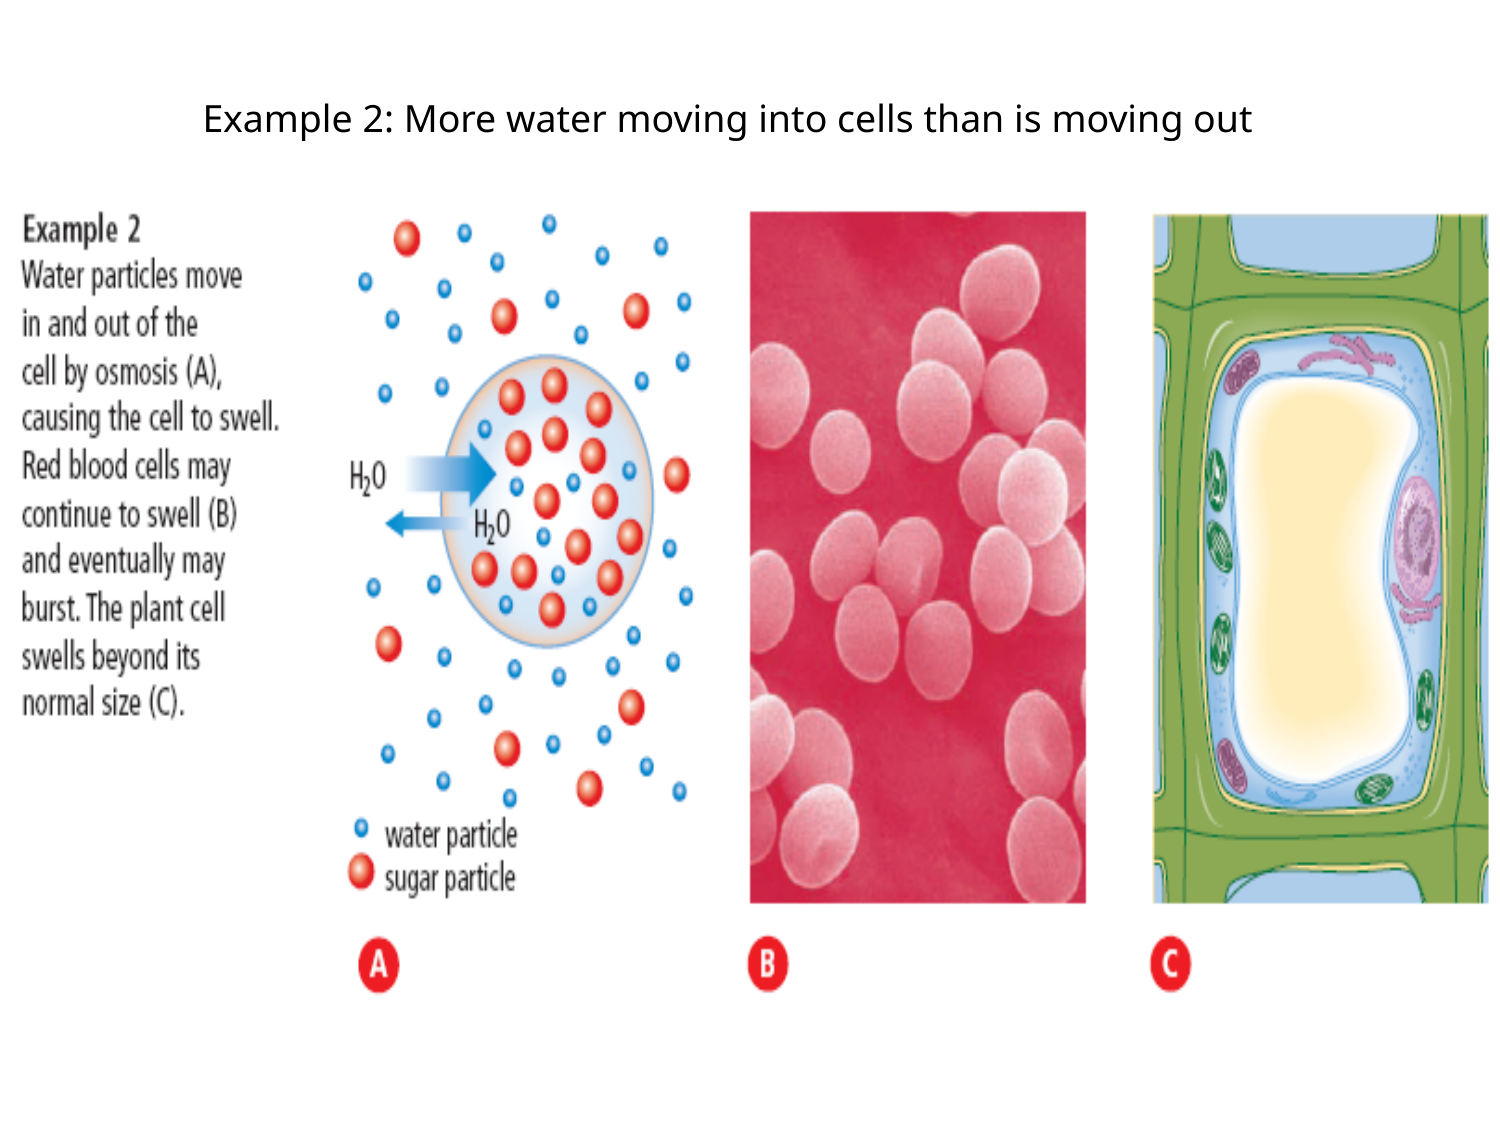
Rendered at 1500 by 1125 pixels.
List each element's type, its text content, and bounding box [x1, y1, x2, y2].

picture [12, 187, 1500, 1014]
text_box Example 2: More water moving into cells than is moving out [187, 87, 1269, 148]
